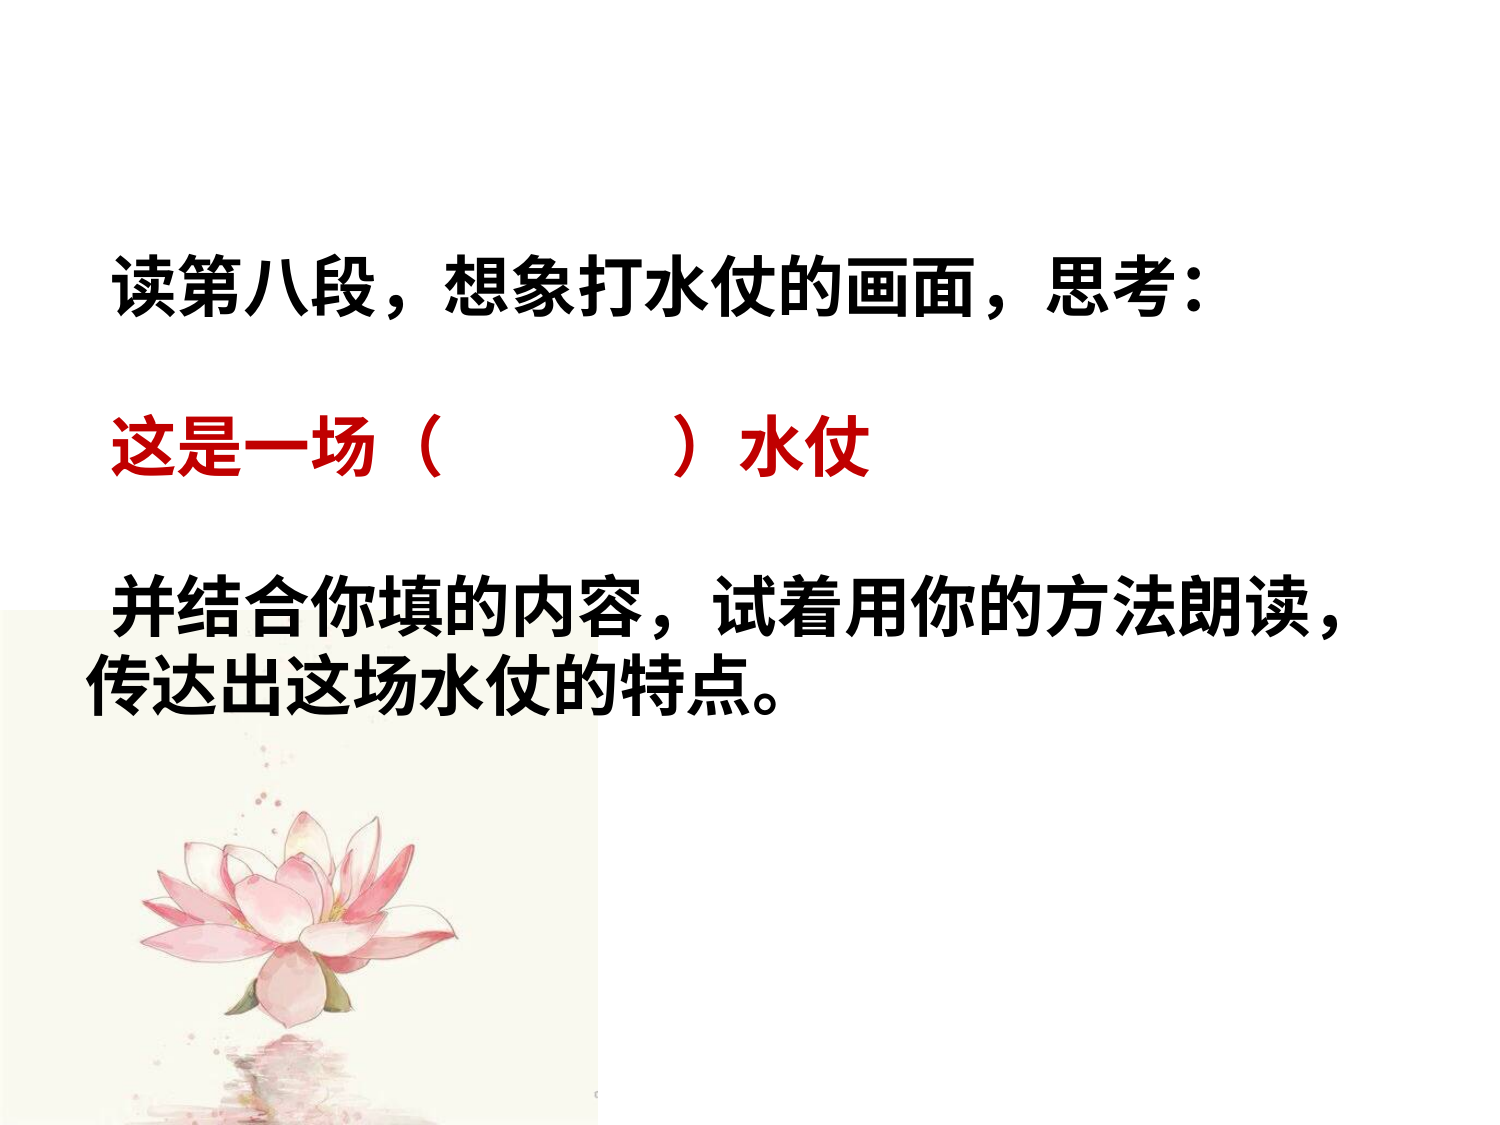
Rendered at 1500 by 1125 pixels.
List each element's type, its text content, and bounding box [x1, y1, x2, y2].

picture [0, 609, 598, 1125]
text_box 读第八段，想象打水仗的画面，思考： 这是一场（ ）水仗 并结合你填的内容，试着用你的方法朗读，传达出这场水仗的特点。 [70, 236, 1454, 732]
